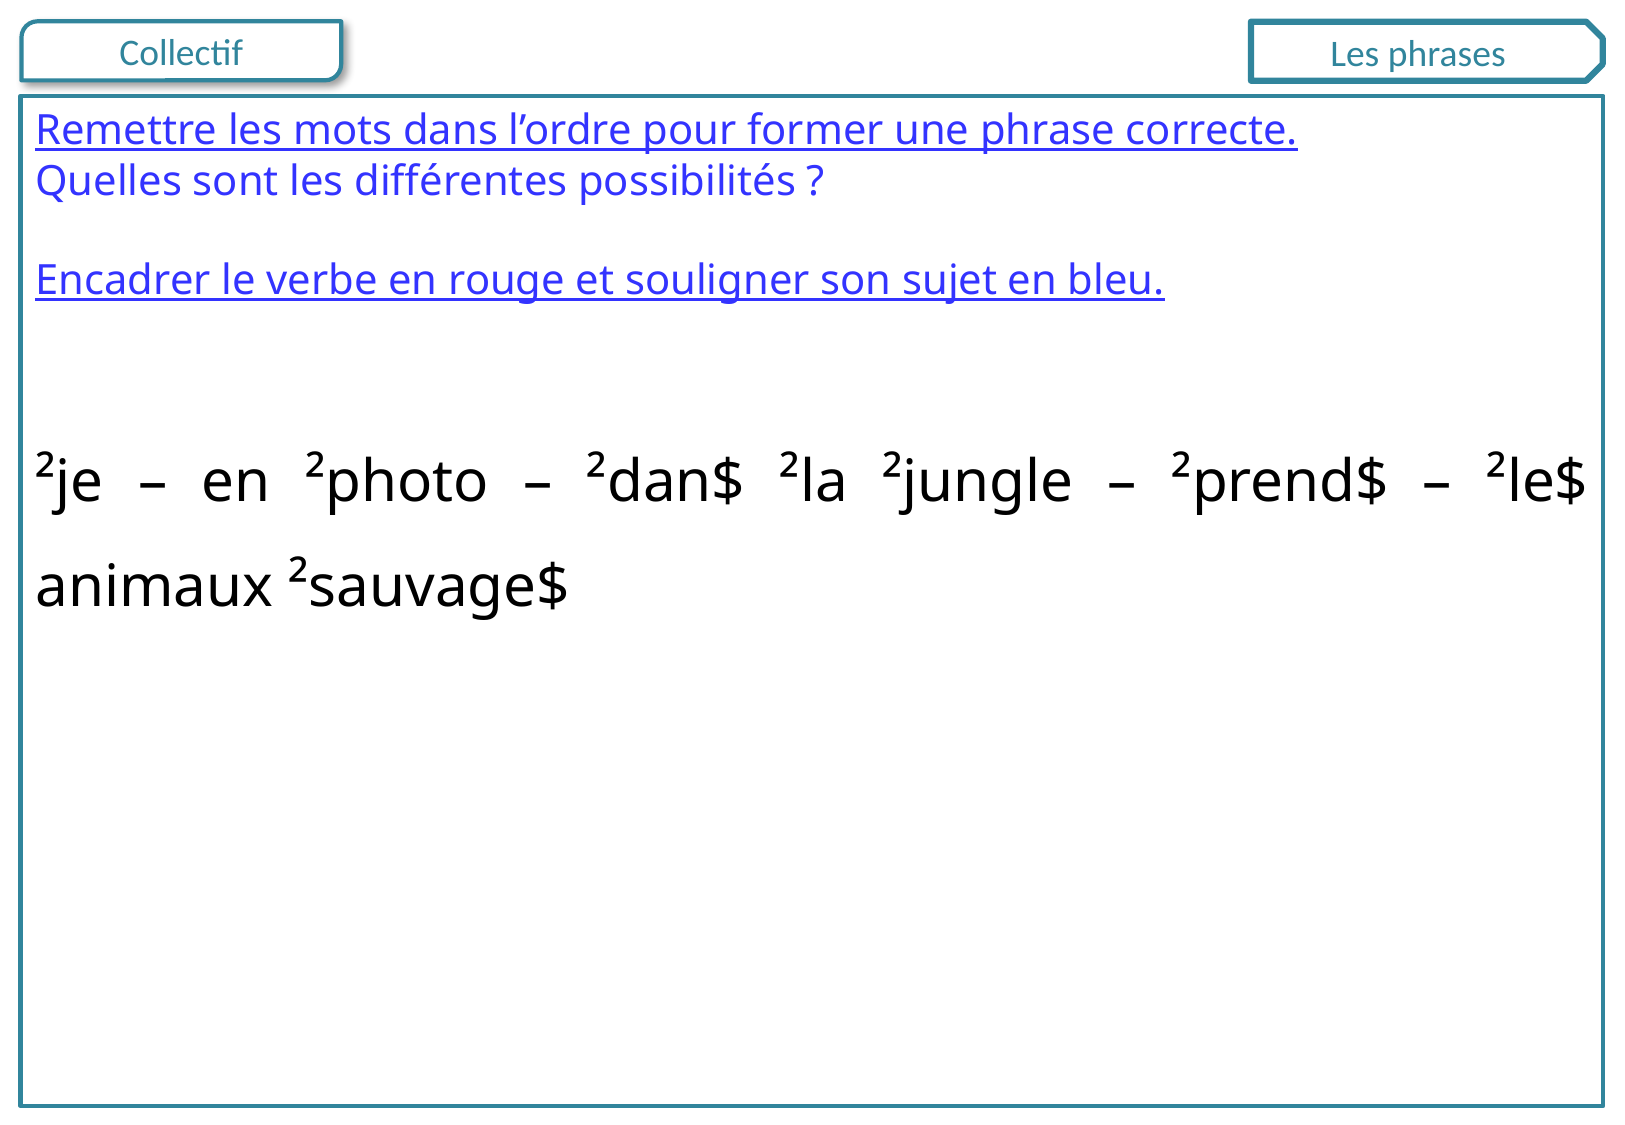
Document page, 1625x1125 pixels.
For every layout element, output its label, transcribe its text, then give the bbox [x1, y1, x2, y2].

list Remettre les mots dans l’ordre pour former une phrase correcte. Quelles sont les différentes possibilités ? Encadrer le verbe en rouge et souligner son sujet en bleu. ²je – en ²photo – ²dan$ ²la ²jungle – ²prend$ – ²le$ animaux ²sauvage$ [18, 94, 1605, 1108]
list Les phrases [1251, 21, 1585, 81]
